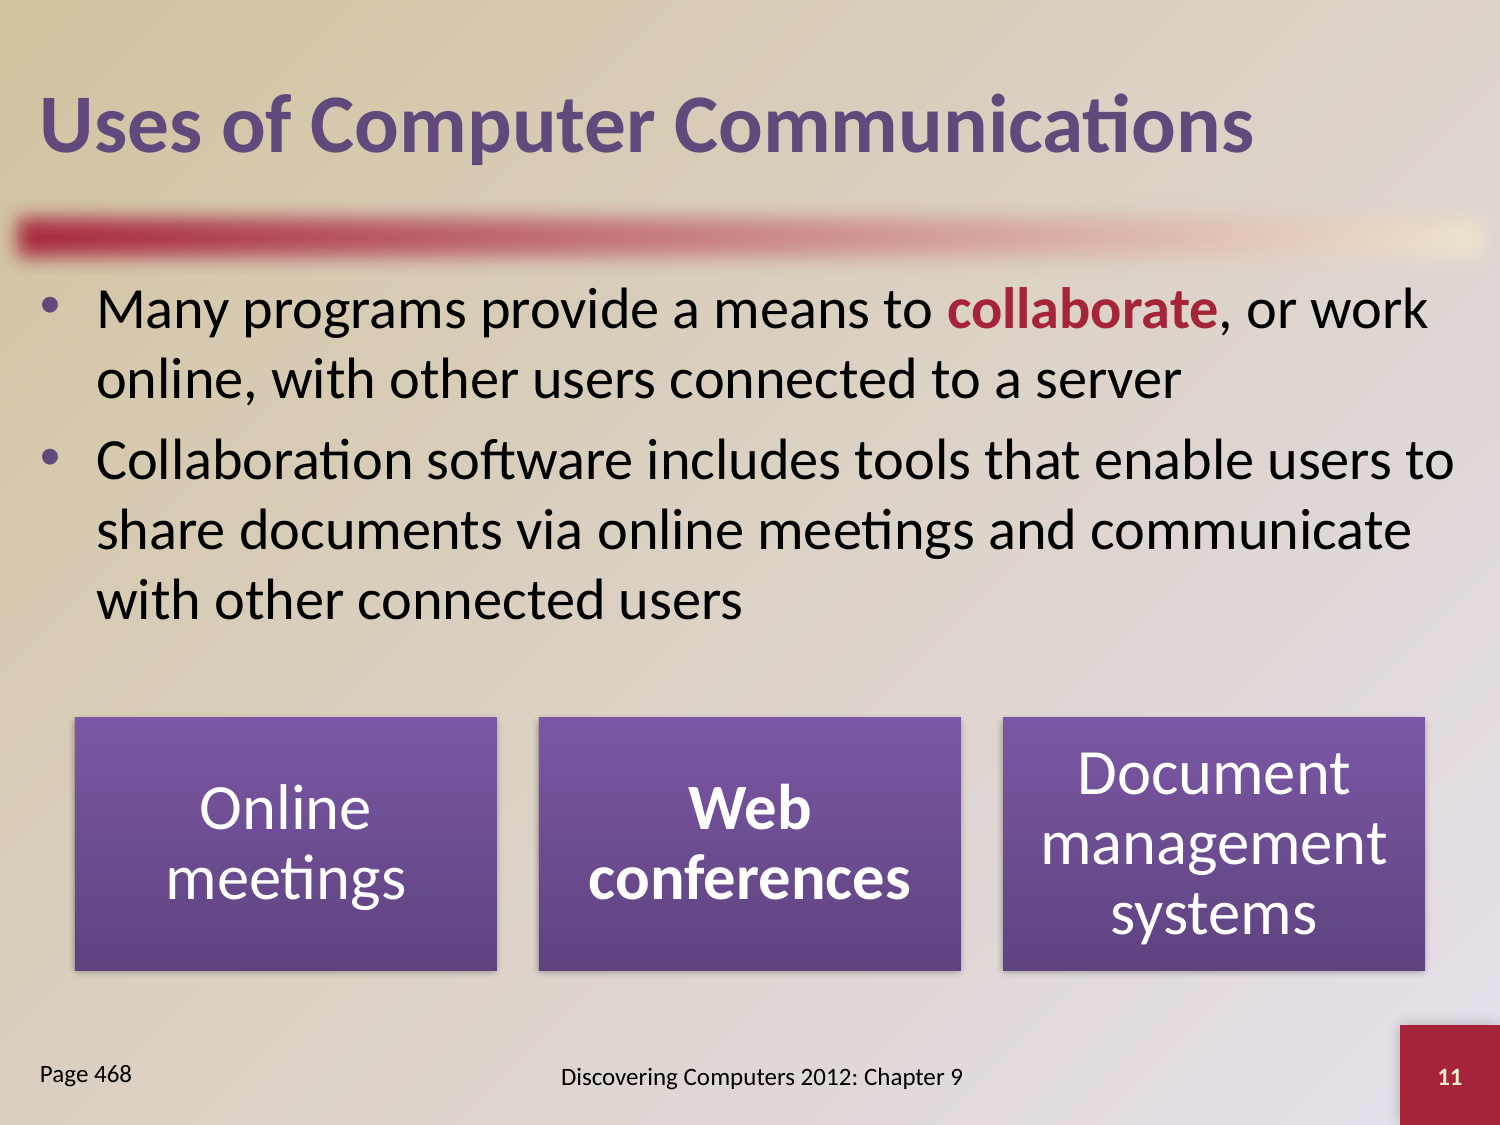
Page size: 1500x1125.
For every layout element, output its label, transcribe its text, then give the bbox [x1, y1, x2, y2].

slide_number 11 [1400, 1025, 1500, 1125]
title Uses of Computer Communications [24, 24, 1475, 213]
footer Discovering Computers 2012: Chapter 9 [450, 1037, 1075, 1113]
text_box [74, 674, 1426, 1013]
list Page 468 [24, 1050, 300, 1125]
list Many programs provide a means to collaborate, or work online, with other users connected to a server Collaboration software includes tools that enable users to share documents via online meetings and communicate with other connected users [24, 262, 1475, 1025]
